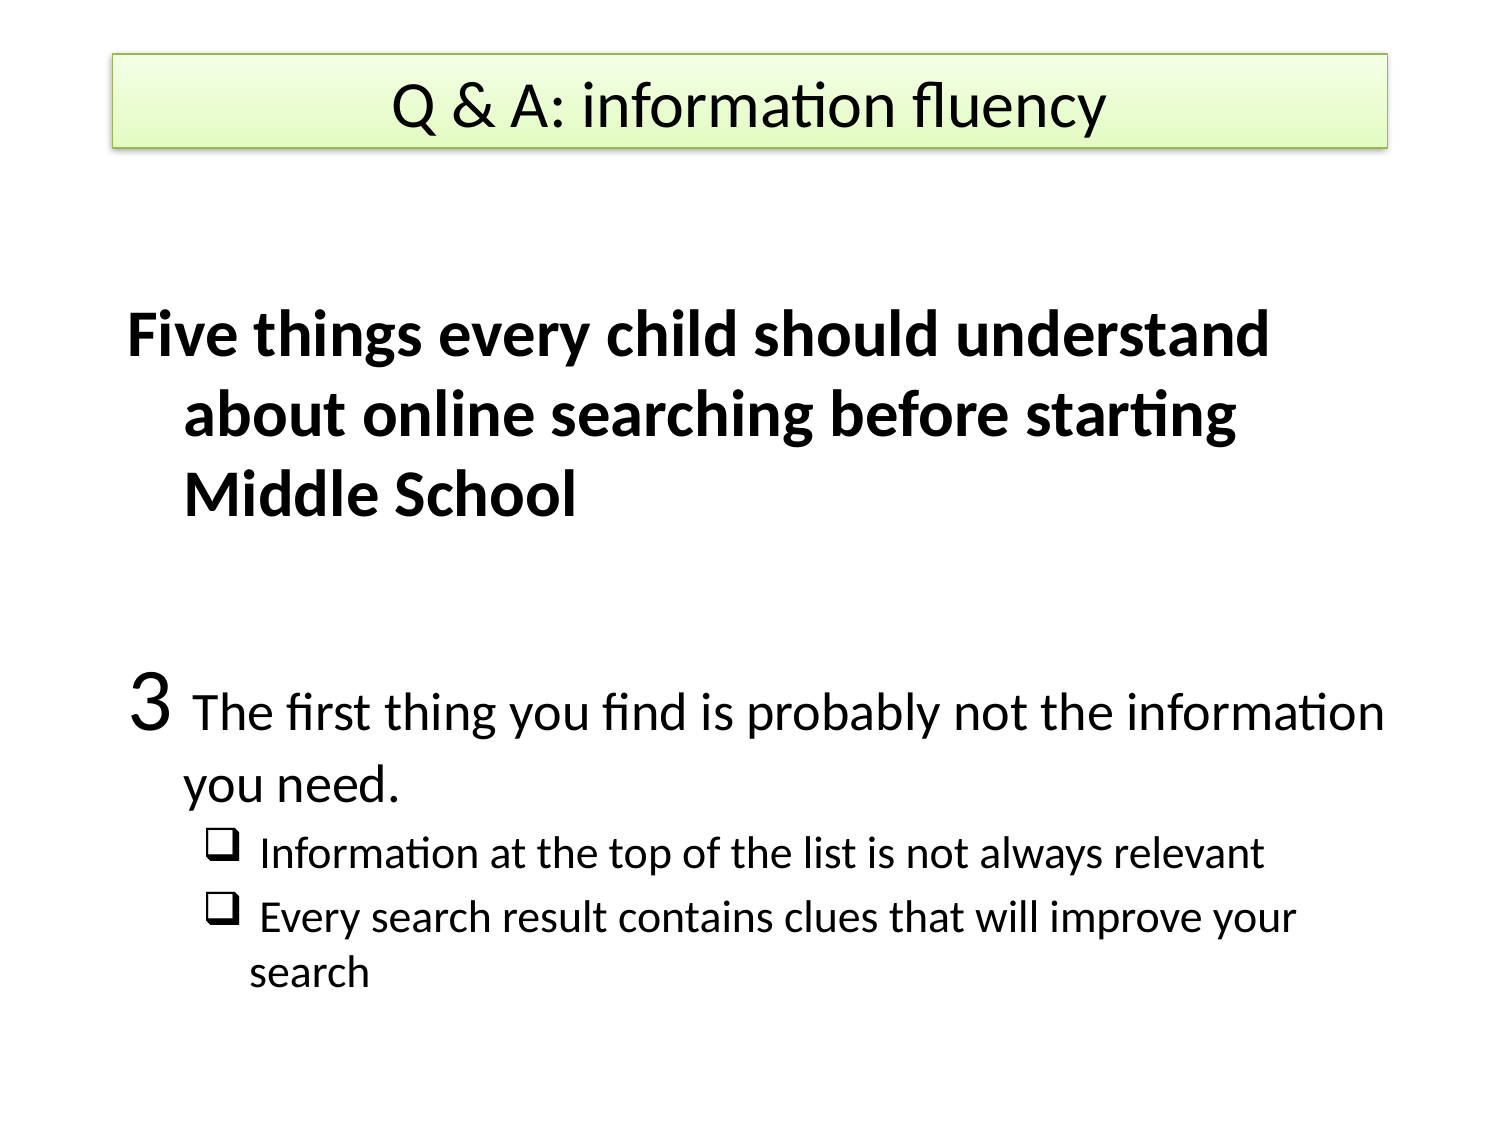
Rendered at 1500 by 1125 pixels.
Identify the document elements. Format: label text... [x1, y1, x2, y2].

text_box Q & A: information fluency [112, 53, 1388, 149]
list Five things every child should understand about online searching before starting Middle School 3 The first thing you find is probably not the information you need. Information at the top of the list is not always relevant Every search result contains clues that will improve your search [112, 282, 1413, 1006]
